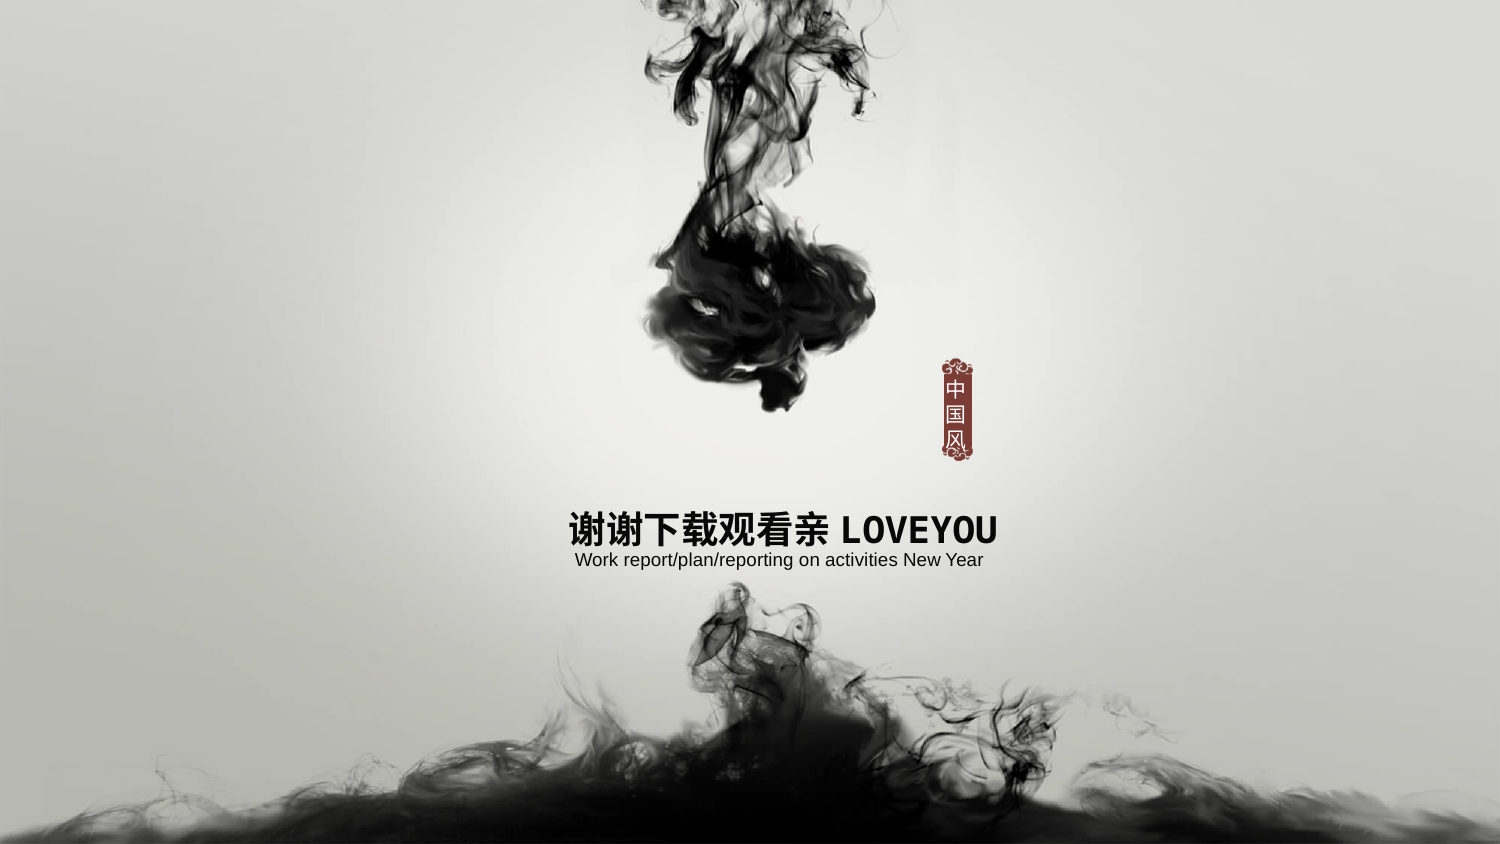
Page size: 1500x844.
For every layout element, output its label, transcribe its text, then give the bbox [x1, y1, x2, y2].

text_box 谢谢下载观看亲LOVEYOU [536, 498, 1013, 559]
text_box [930, 352, 980, 469]
text_box Work report/plan/reporting on activities New Year [559, 540, 999, 578]
picture [0, 0, 1500, 844]
